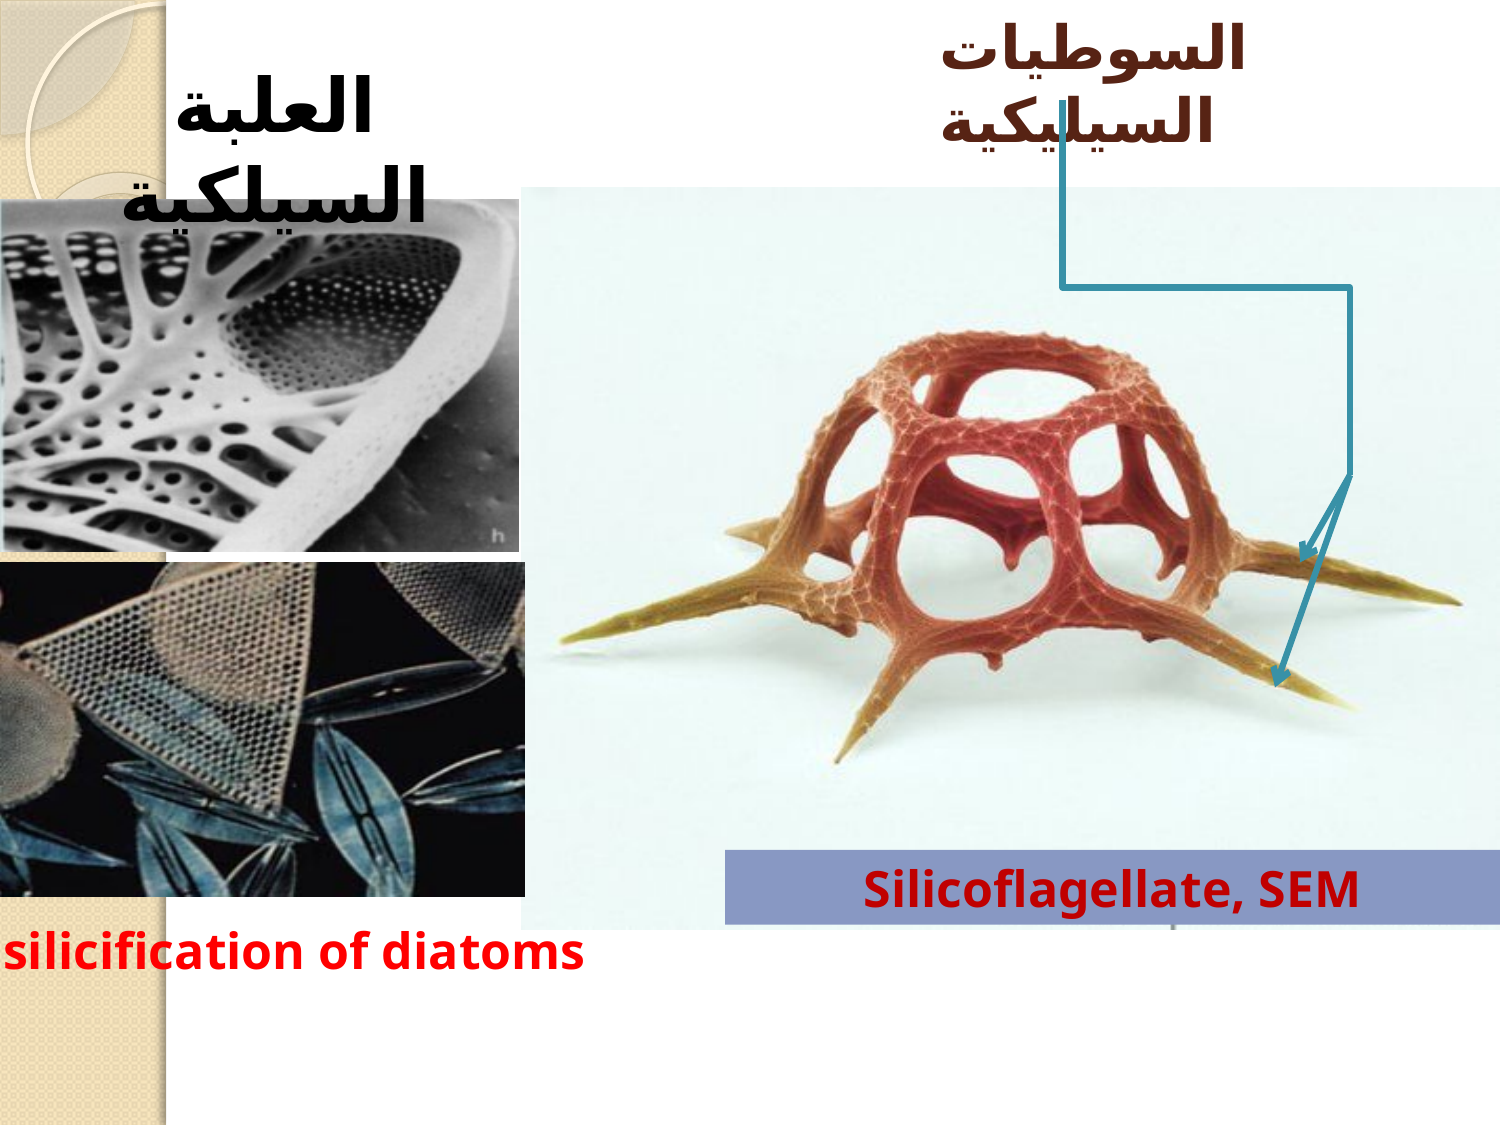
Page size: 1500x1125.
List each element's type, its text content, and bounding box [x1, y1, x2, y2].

title السوطيات السيليكية [924, 0, 1500, 163]
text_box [1274, 474, 1351, 688]
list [520, 187, 1500, 931]
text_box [1018, 143, 1394, 432]
text_box العلبة السيلكية [75, 49, 475, 196]
text_box silicification of diatoms [0, 912, 601, 988]
picture [0, 199, 519, 552]
picture [0, 562, 526, 898]
